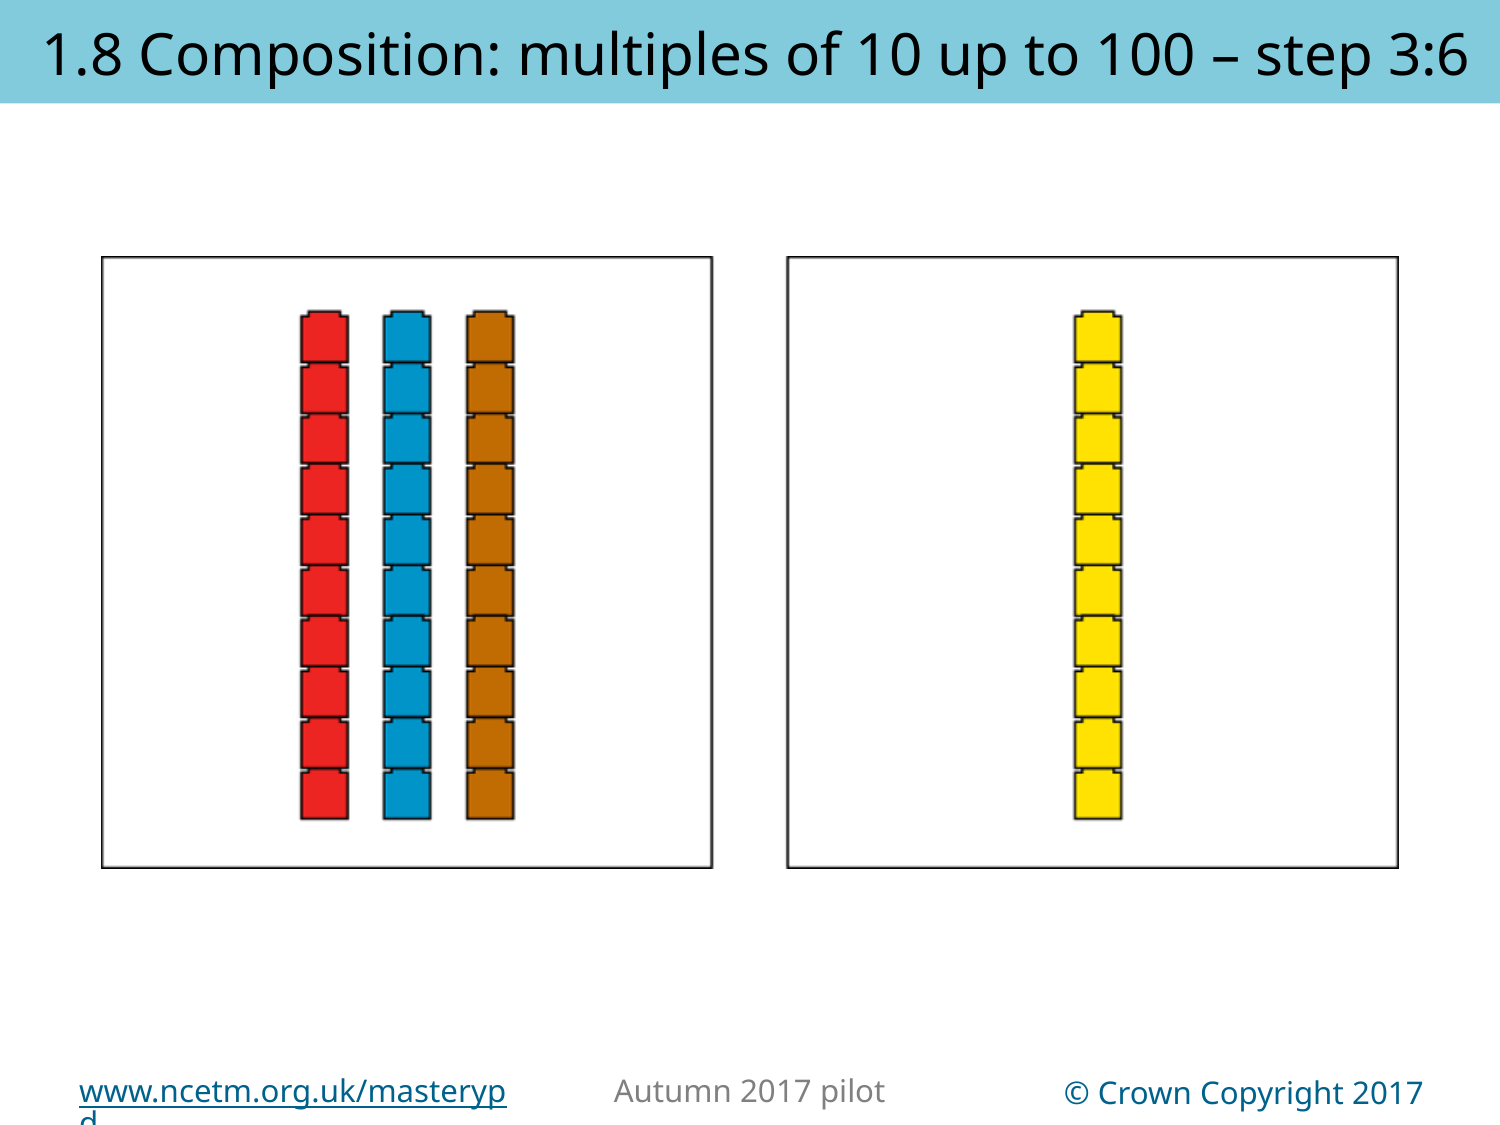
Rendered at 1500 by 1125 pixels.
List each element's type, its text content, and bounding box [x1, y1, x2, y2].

list 1.8 Composition: multiples of 10 up to 100 – step 3:6 [0, 0, 1500, 104]
picture [101, 256, 1399, 869]
